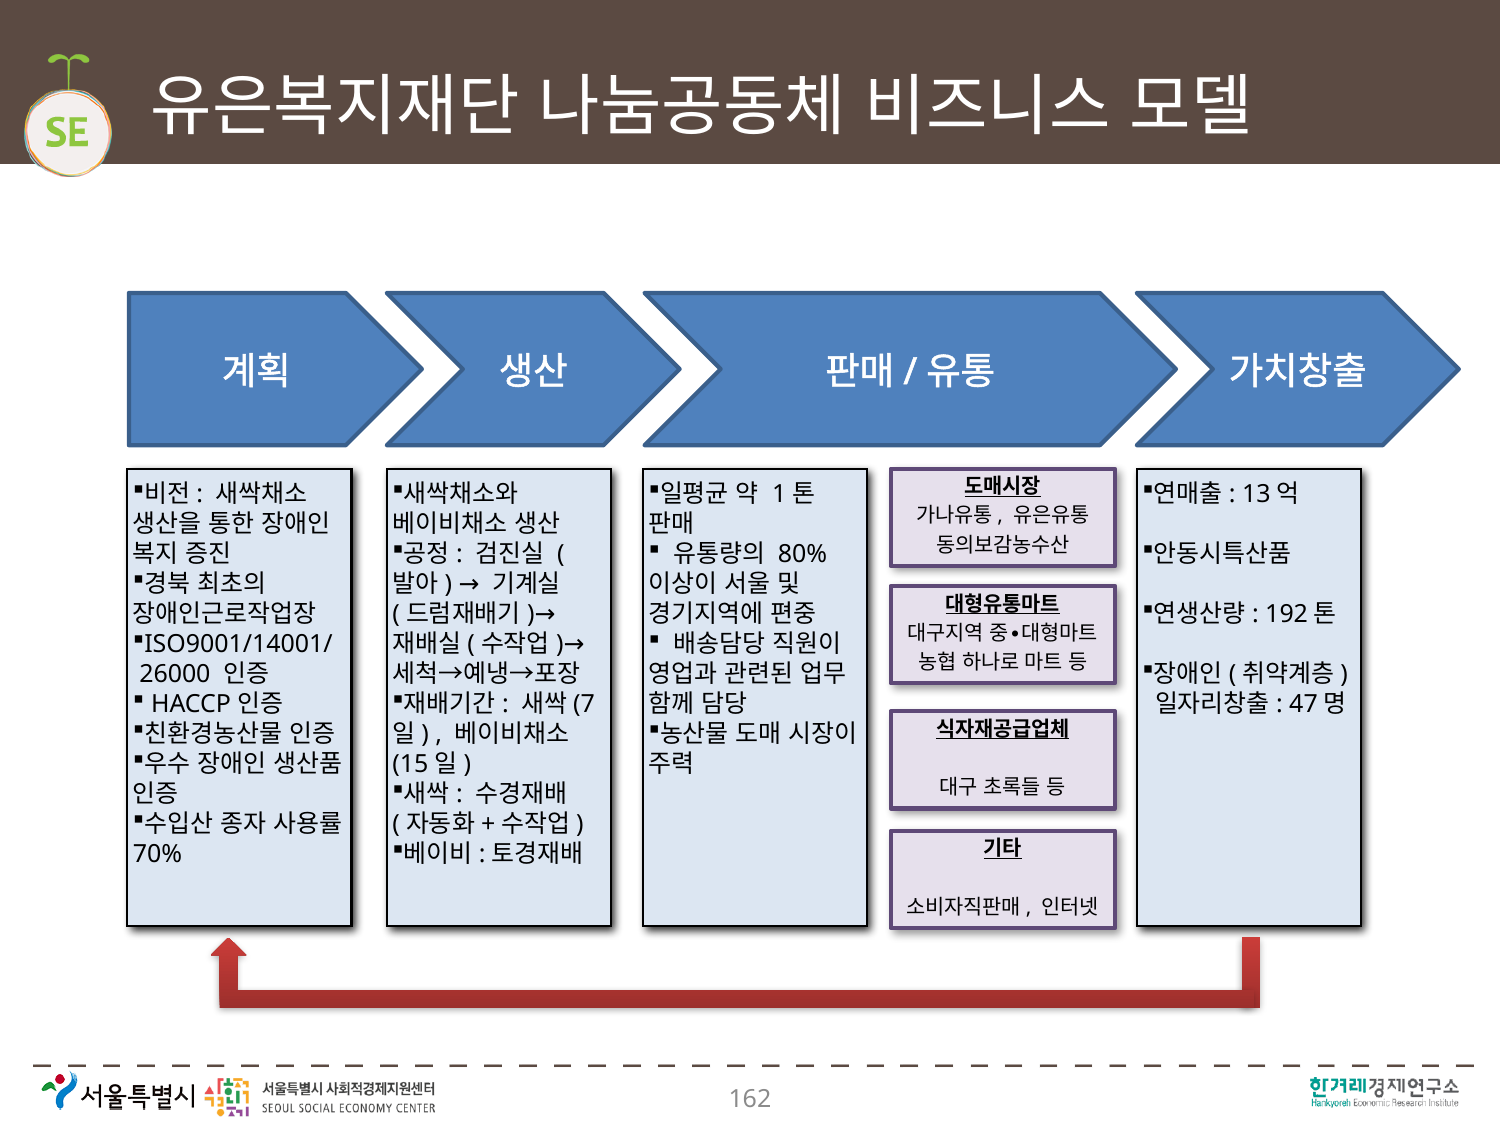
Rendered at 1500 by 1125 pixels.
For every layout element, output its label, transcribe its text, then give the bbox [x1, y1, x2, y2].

text_box 생산 [384, 290, 682, 448]
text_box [210, 937, 1261, 1009]
text_box 새싹채소와 베이비채소 생산 공정: 검진실 (발아) → 기계실 (드럼재배기)→ 재배실(수작업)→세척→예냉→포장 재배기간: 새싹(7일) , 베이비채소(15일) 새싹: 수경재배 (자동화+수작업) 베이비:토경재배 [386, 468, 612, 926]
text_box 계획 [126, 290, 424, 448]
text_box 판매/유통 [642, 290, 1179, 448]
picture [0, 0, 1500, 1125]
text_box 일평균 약 1톤 판매 유통량의 80% 이상이 서울 및 경기지역에 편중 배송담당 직원이 영업과 관련된 업무 함께 담당 농산물 도매 시장이 주력 [642, 468, 868, 926]
text_box 식자재공급업체 대구 초록들 등 [890, 711, 1116, 809]
title 유은복지재단 나눔공동체 비즈니스 모델 [135, 45, 1463, 161]
text_box 가치창출 [1134, 290, 1461, 448]
text_box 도매시장 가나유통, 유은유통 동의보감농수산 [890, 468, 1116, 567]
text_box 연매출: 13억 안동시특산품 연생산량: 192톤 장애인(취약계층) 일자리창출: 47명 [1136, 468, 1362, 926]
slide_number 162 [696, 1069, 804, 1125]
text_box 비전: 새싹채소 생산을 통한 장애인 복지 증진 경북 최초의 장애인근로작업장 ISO9001/14001/ 26000 인증 HACCP인증 친환경농산물 인증 우수 장애인 생산품 인증 수입산 종자 사용률 70% [127, 468, 352, 926]
text_box 기타 소비자직판매, 인터넷 [890, 830, 1116, 929]
text_box 대형유통마트 대구지역 중∙대형마트 농협 하나로 마트 등 [890, 585, 1116, 684]
